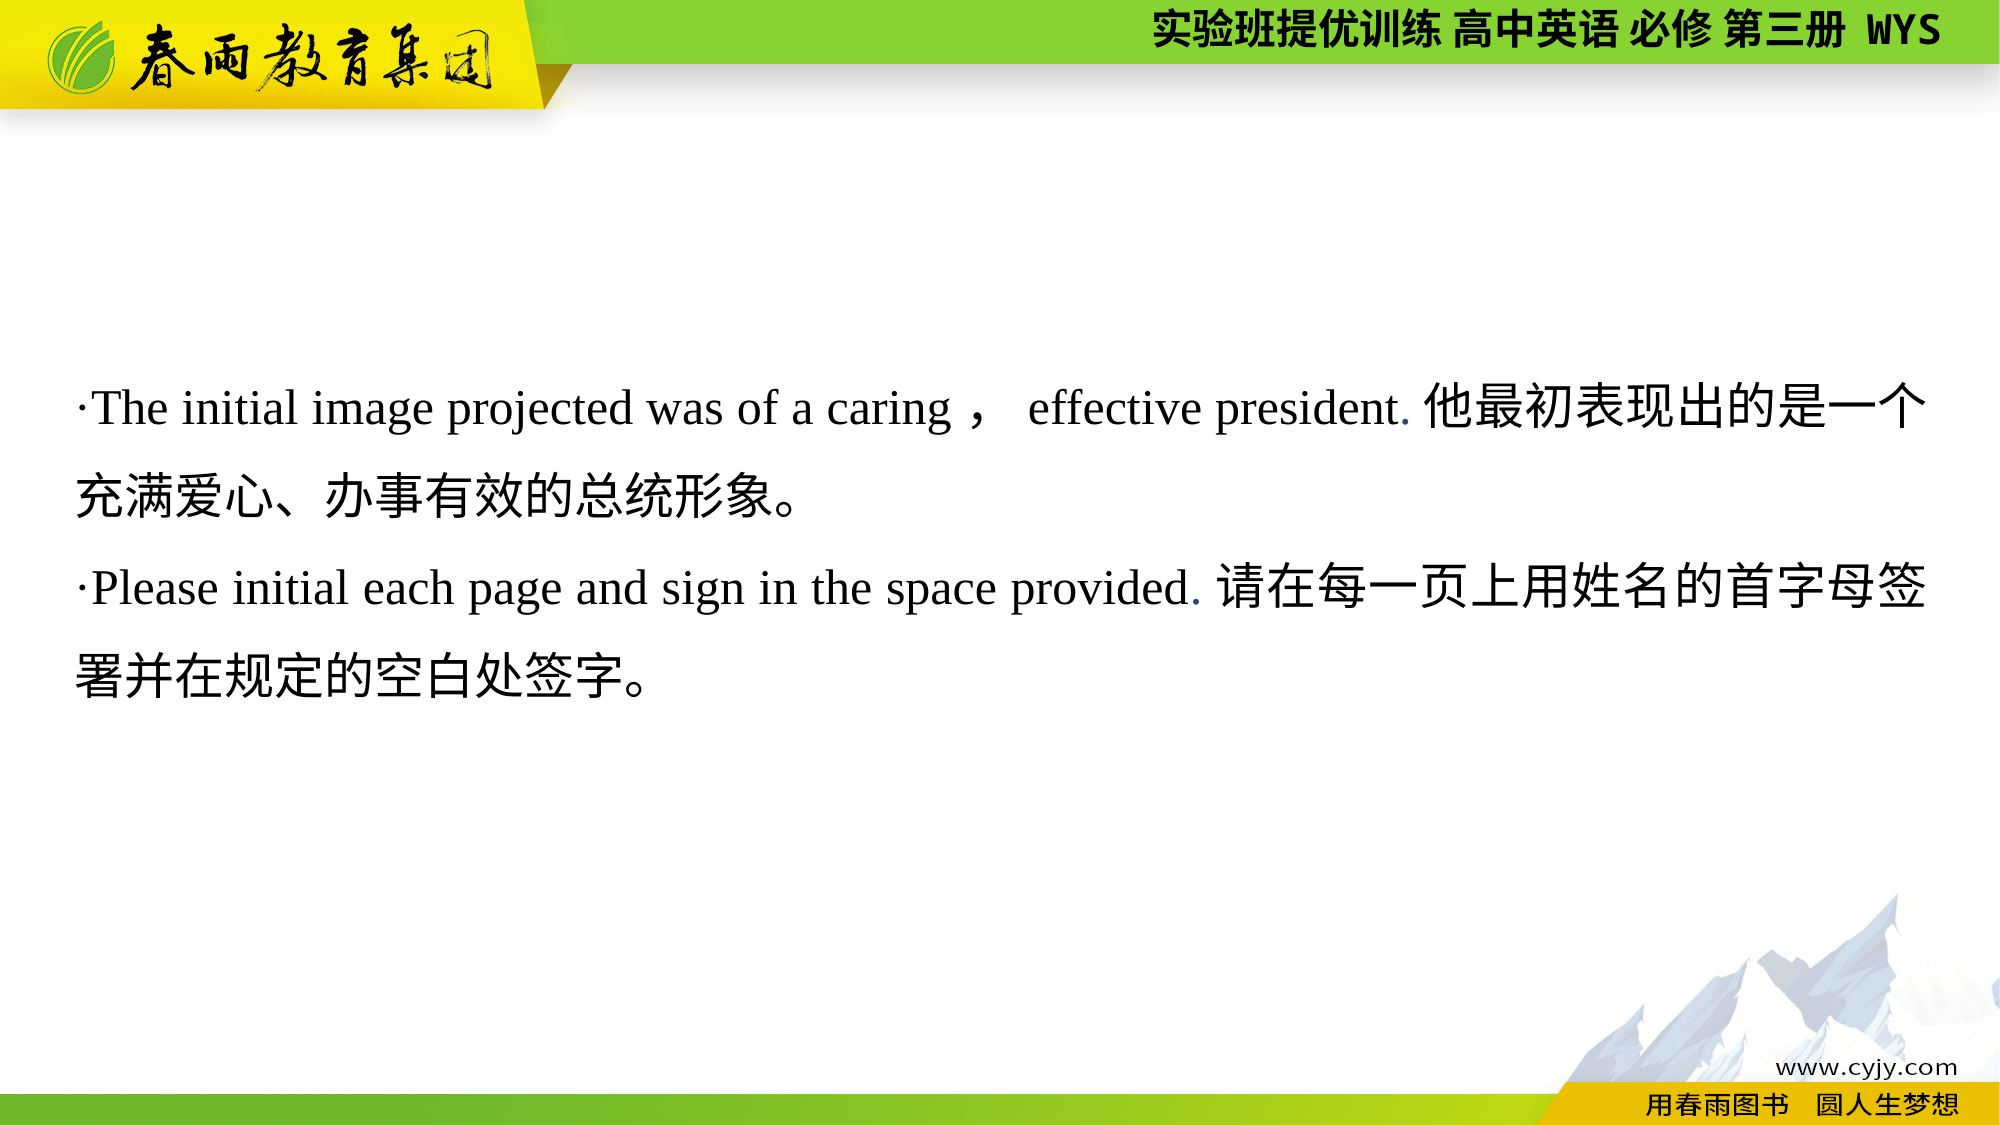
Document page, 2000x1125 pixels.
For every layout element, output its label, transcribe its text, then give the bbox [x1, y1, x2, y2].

picture [0, 0, 2000, 1125]
list ·The initial image projected was of a caring，effective president.他最初表现出的是一个充满爱心、办事有效的总统形象。 ·Please initial each page and sign in the space provided.请在每一页上用姓名的首字母签署并在规定的空白处签字。 [59, 337, 1944, 705]
